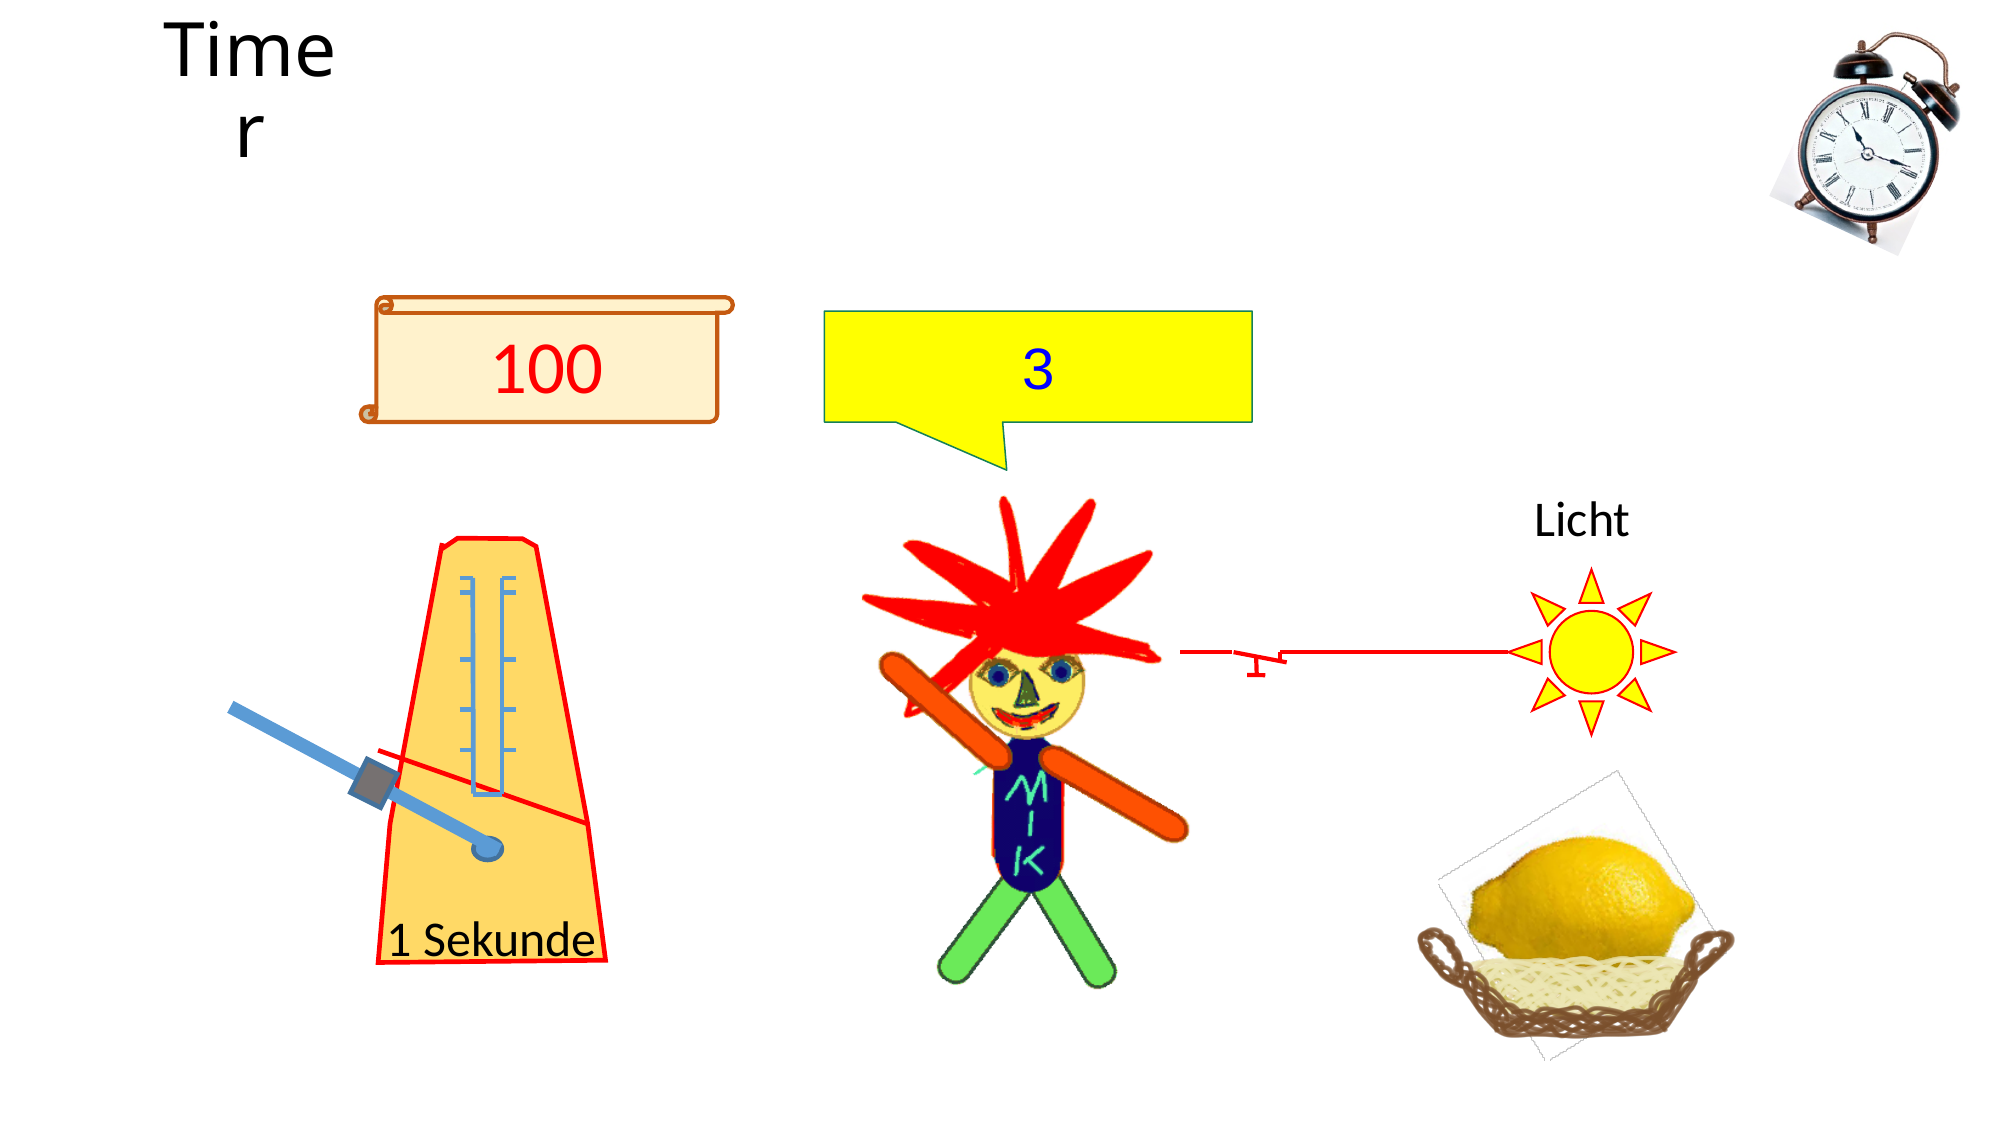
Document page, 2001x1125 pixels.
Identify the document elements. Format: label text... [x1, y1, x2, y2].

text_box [1206, 569, 1675, 735]
picture [1769, 0, 1990, 257]
text_box [409, 537, 569, 714]
picture [1382, 772, 1770, 1107]
text_box 3 [824, 311, 1253, 471]
title Timer [139, 108, 361, 182]
picture [840, 478, 1206, 1004]
text_box 100 [359, 296, 734, 424]
text_box Licht [1519, 478, 1646, 554]
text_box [226, 714, 761, 980]
